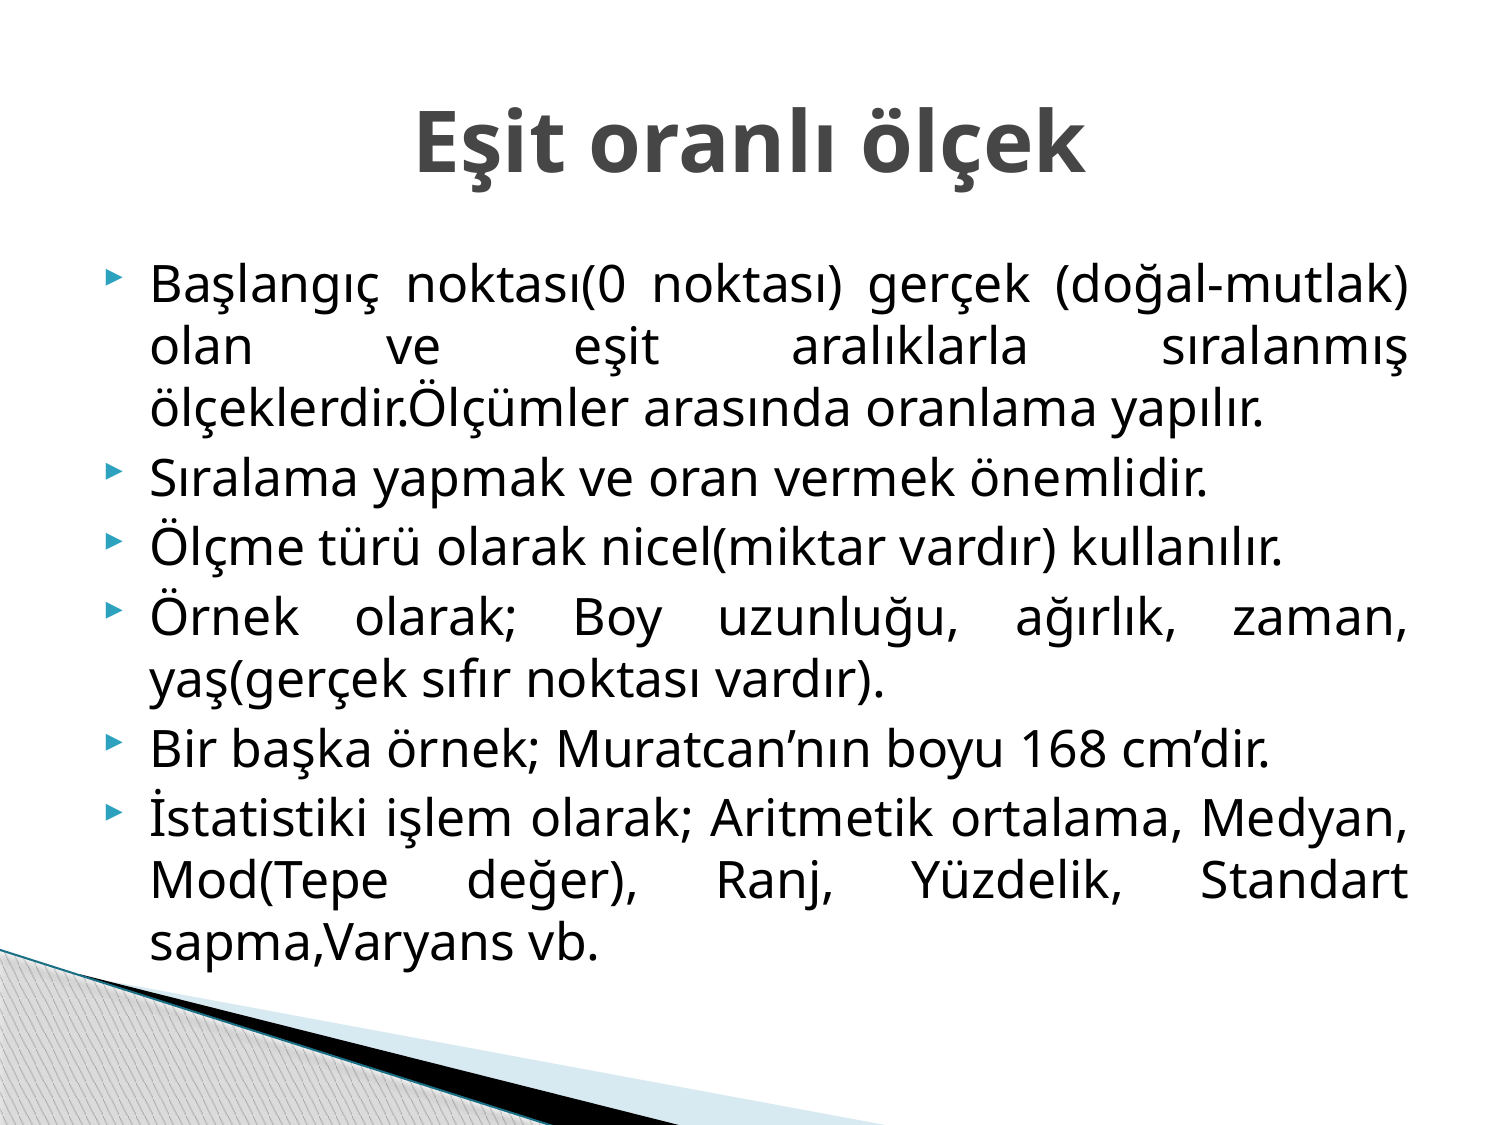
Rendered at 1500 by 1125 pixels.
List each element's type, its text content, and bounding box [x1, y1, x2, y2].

title Eşit oranlı ölçek [75, 45, 1425, 233]
list Başlangıç noktası(0 noktası) gerçek (doğal-mutlak) olan ve eşit aralıklarla sıralanmış ölçeklerdir.Ölçümler arasında oranlama yapılır. Sıralama yapmak ve oran vermek önemlidir. Ölçme türü olarak nicel(miktar vardır) kullanılır. Örnek olarak; Boy uzunluğu, ağırlık, zaman, yaş(gerçek sıfır noktası vardır). Bir başka örnek; Muratcan’nın boyu 168 cm’dir. İstatistiki işlem olarak; Aritmetik ortalama, Medyan, Mod(Tepe değer), Ranj, Yüzdelik, Standart sapma,Varyans vb. [75, 243, 1425, 986]
